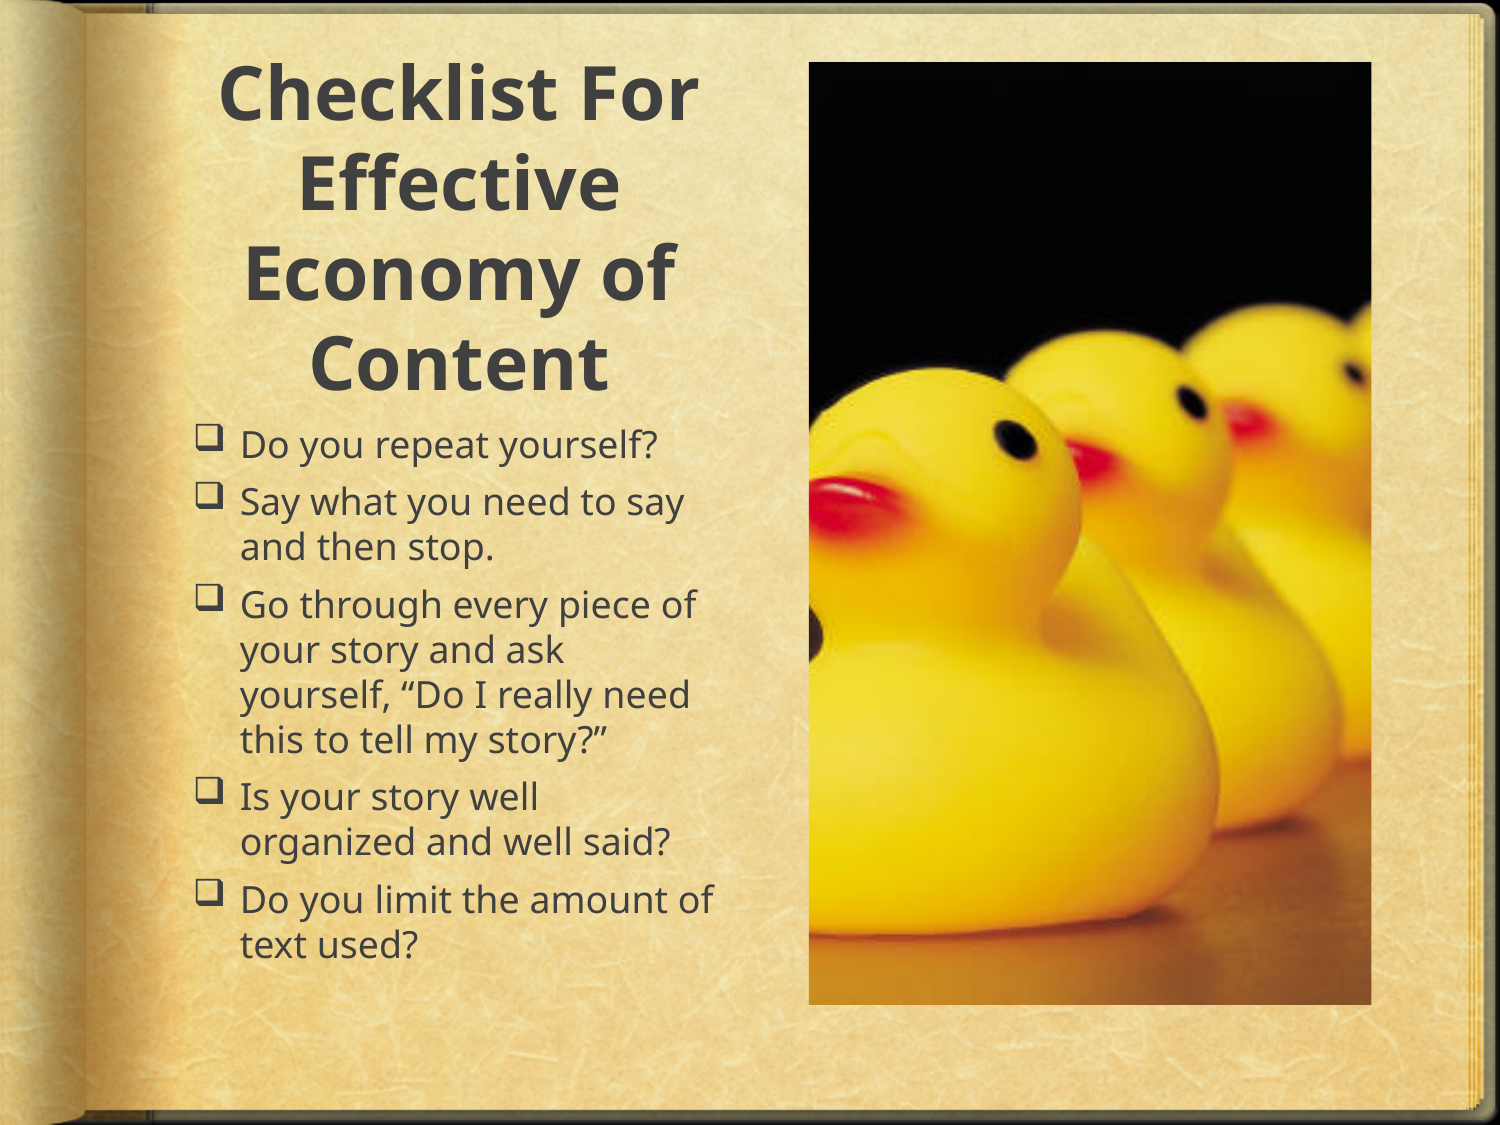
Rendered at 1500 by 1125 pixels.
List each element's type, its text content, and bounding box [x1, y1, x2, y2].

title Checklist For Effective Economy of Content [177, 62, 741, 413]
picture [0, 0, 1500, 1125]
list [808, 61, 1373, 1006]
list Do you repeat yourself? Say what you need to say and then stop. Go through every piece of your story and ask yourself, “Do I really need this to tell my story?” Is your story well organized and well said? Do you limit the amount of text used? [177, 413, 741, 1005]
